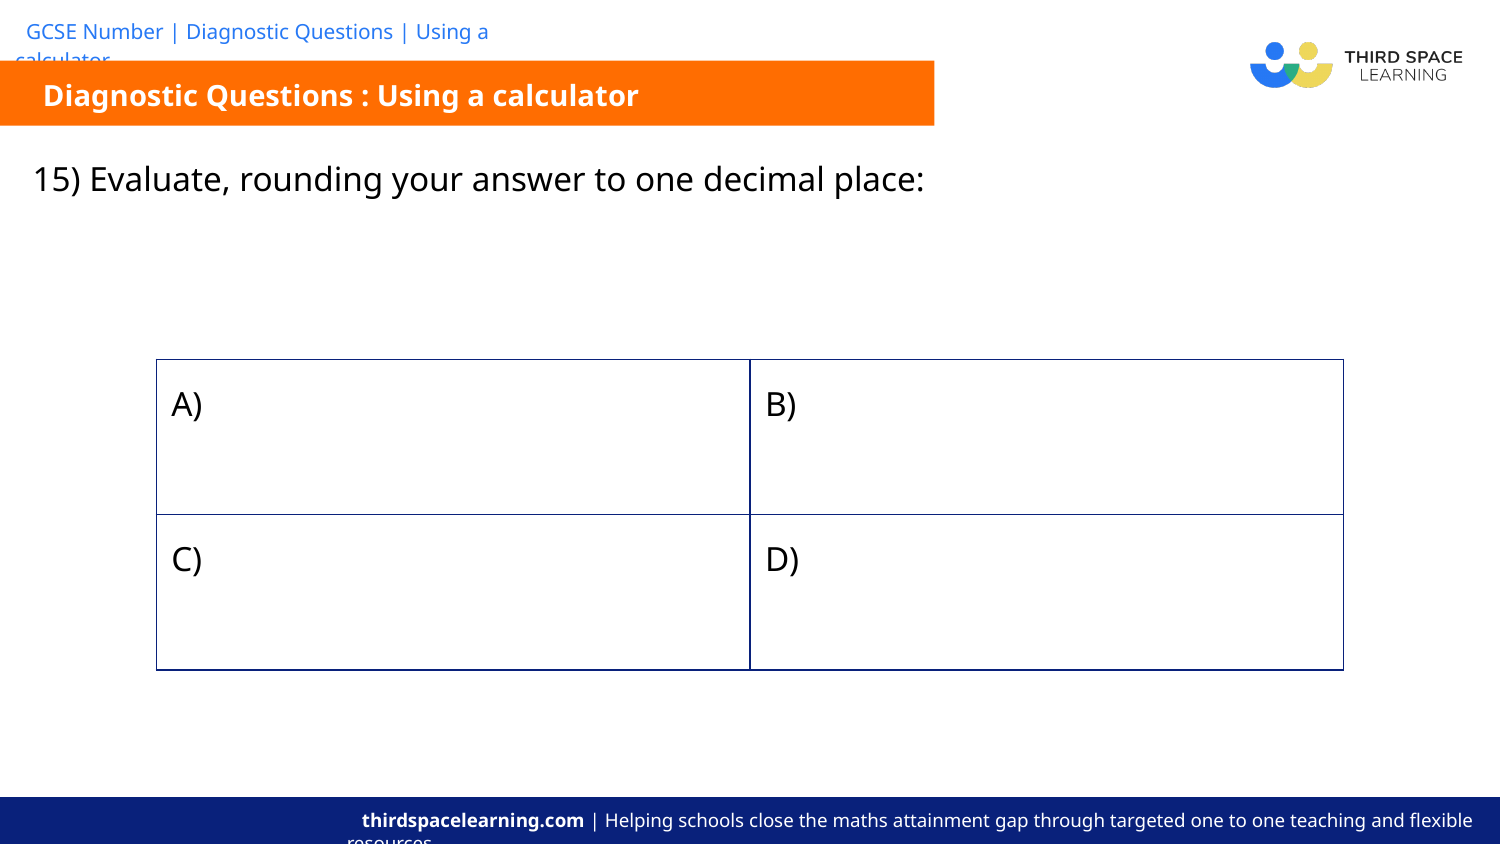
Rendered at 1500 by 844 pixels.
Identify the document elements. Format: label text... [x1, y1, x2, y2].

text_box Diagnostic Questions : Using a calculator [27, 61, 778, 127]
picture [1250, 33, 1465, 99]
